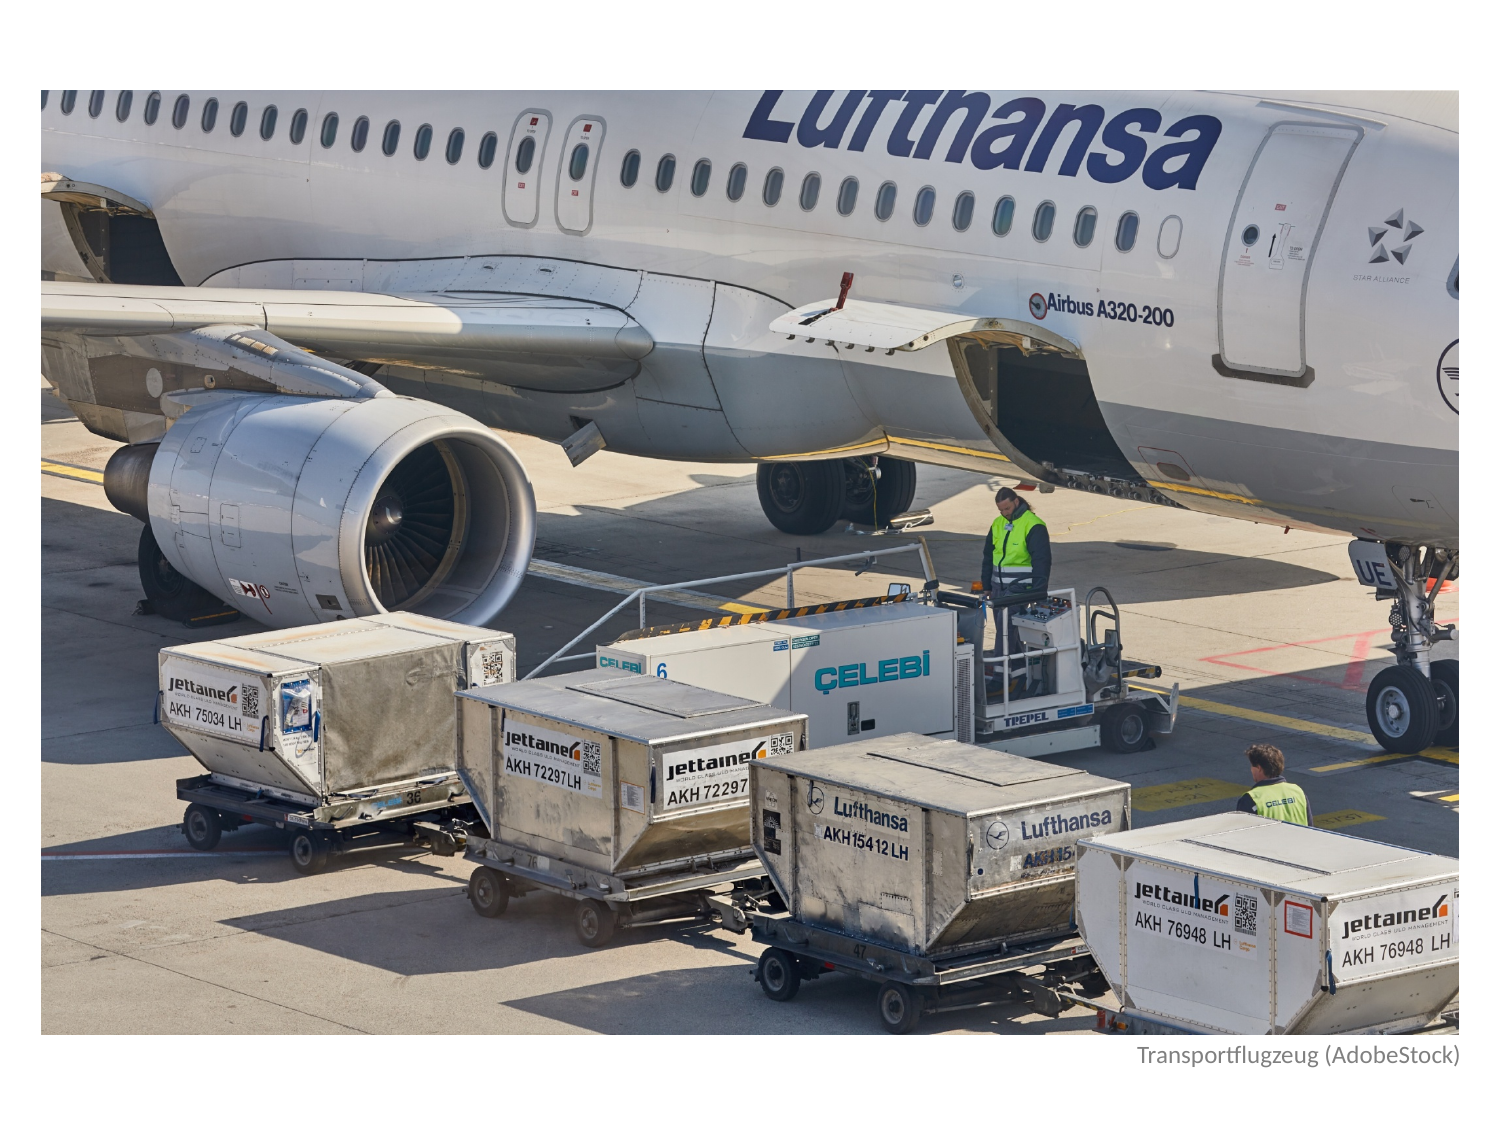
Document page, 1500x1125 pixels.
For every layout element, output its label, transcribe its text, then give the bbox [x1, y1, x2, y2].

picture [40, 89, 1459, 1036]
text_box Transportflugzeug (AdobeStock) [797, 1034, 1477, 1077]
